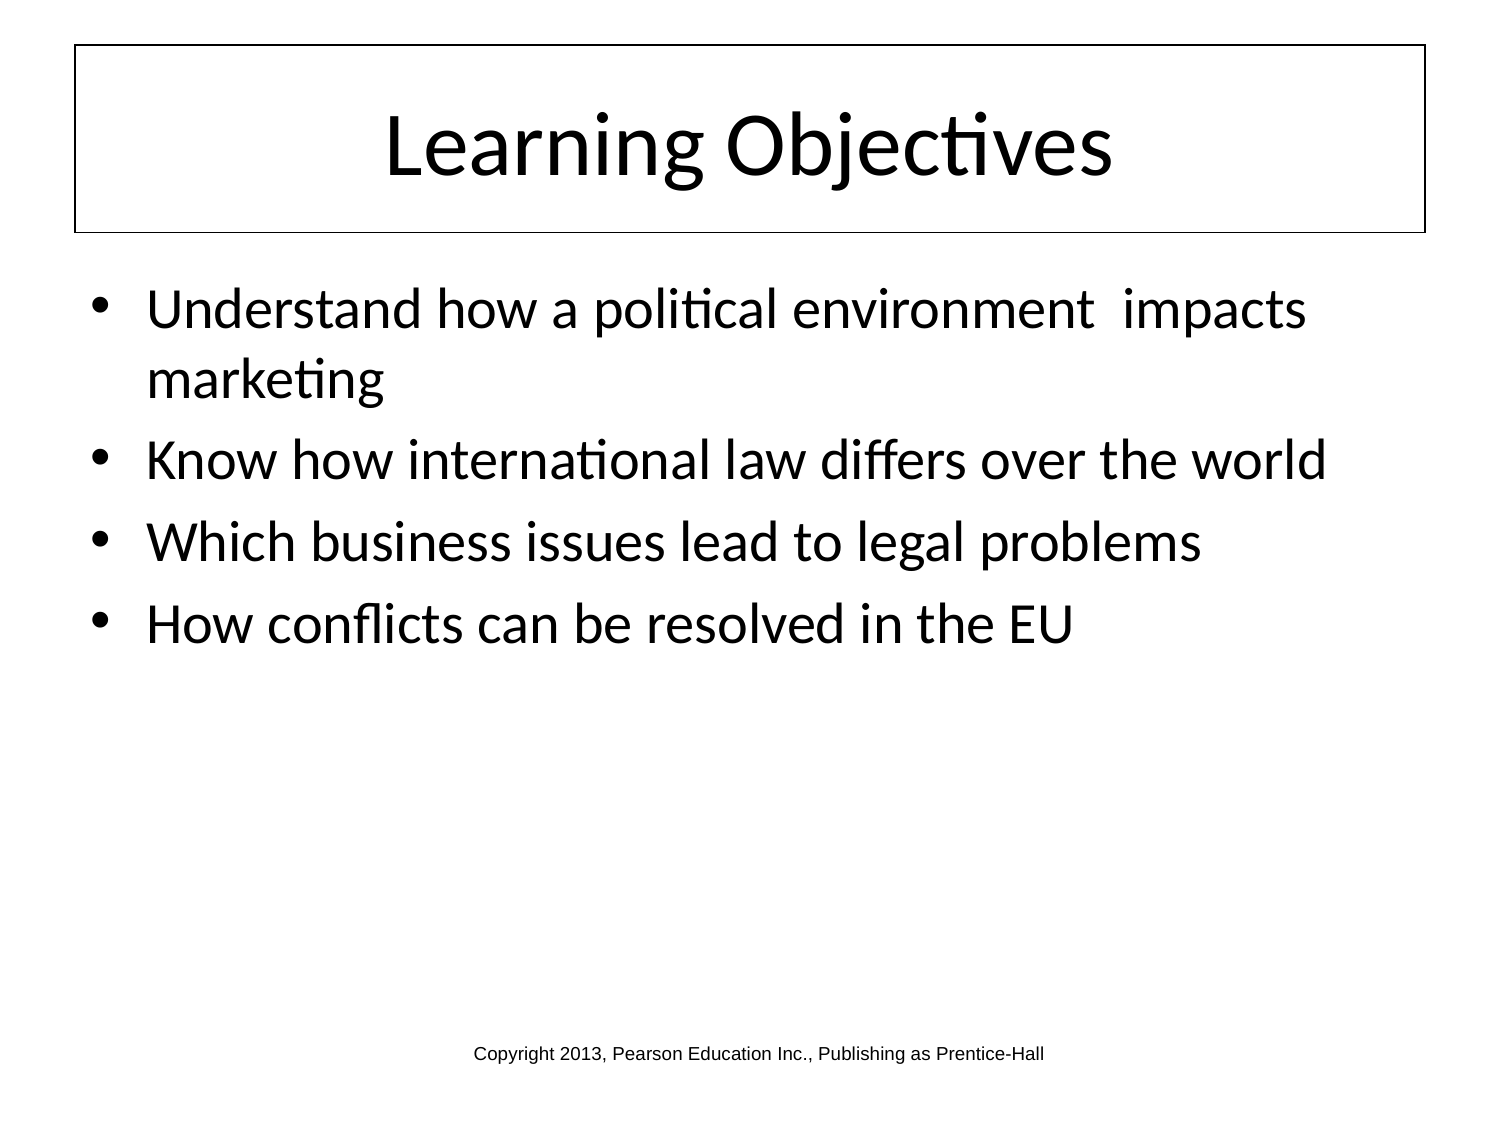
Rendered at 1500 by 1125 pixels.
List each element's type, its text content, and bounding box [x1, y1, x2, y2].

list Understand how a political environment impacts marketing Know how international law differs over the world Which business issues lead to legal problems How conflicts can be resolved in the EU [74, 262, 1426, 1006]
title Learning Objectives [74, 44, 1426, 233]
text_box Copyright 2013, Pearson Education Inc., Publishing as Prentice-Hall [459, 1033, 1059, 1094]
